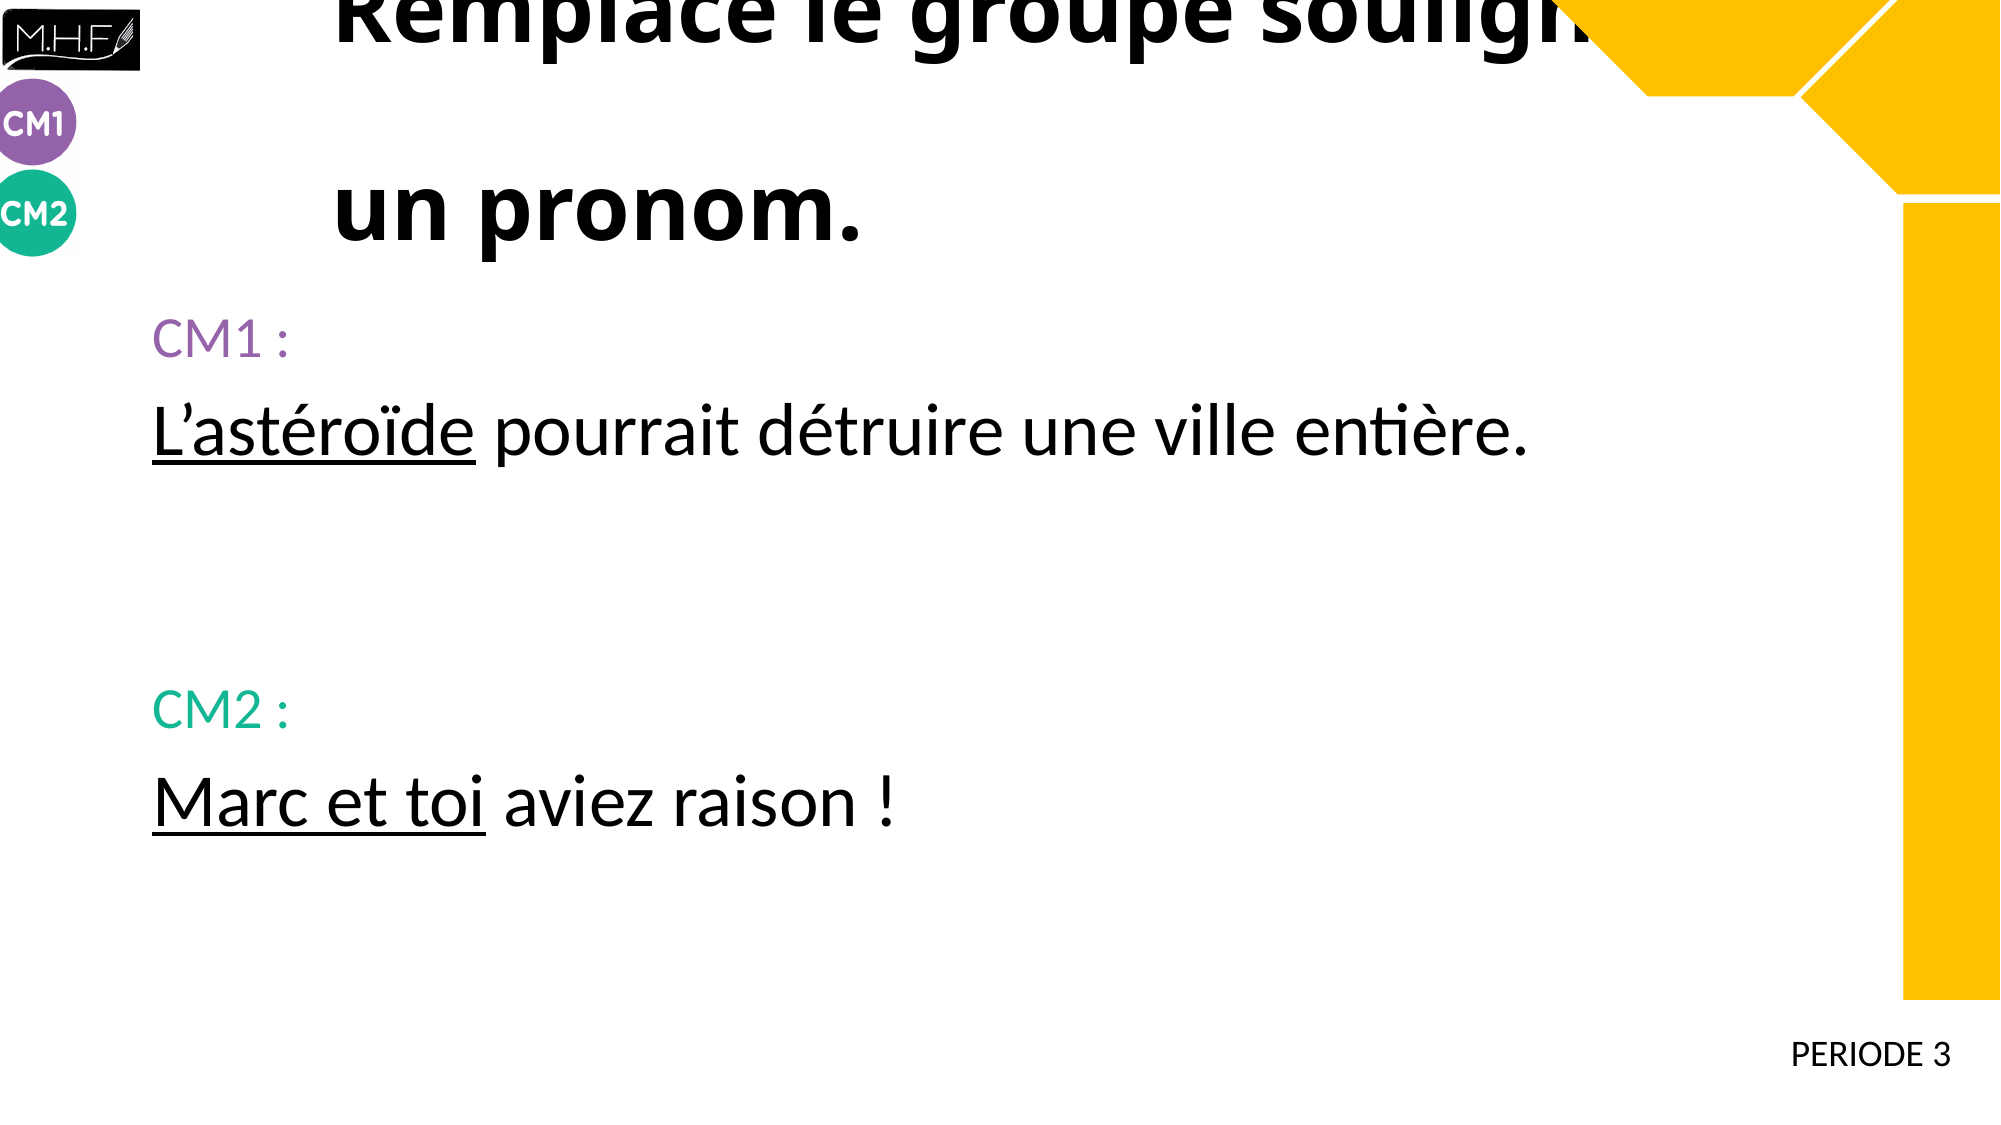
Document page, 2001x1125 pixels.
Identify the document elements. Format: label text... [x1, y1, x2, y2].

text_box PERIODE 3 [1362, 1021, 1967, 1082]
picture [0, 7, 140, 259]
text_box [1799, 0, 2000, 196]
title Remplace le groupe souligné par un pronom. [316, 3, 1863, 221]
text_box [1549, 0, 1892, 98]
list CM1 : L’astéroïde pourrait détruire une ville entière. CM2 : Marc et toi aviez raison ! [137, 299, 1863, 1014]
text_box [1902, 202, 2000, 1001]
